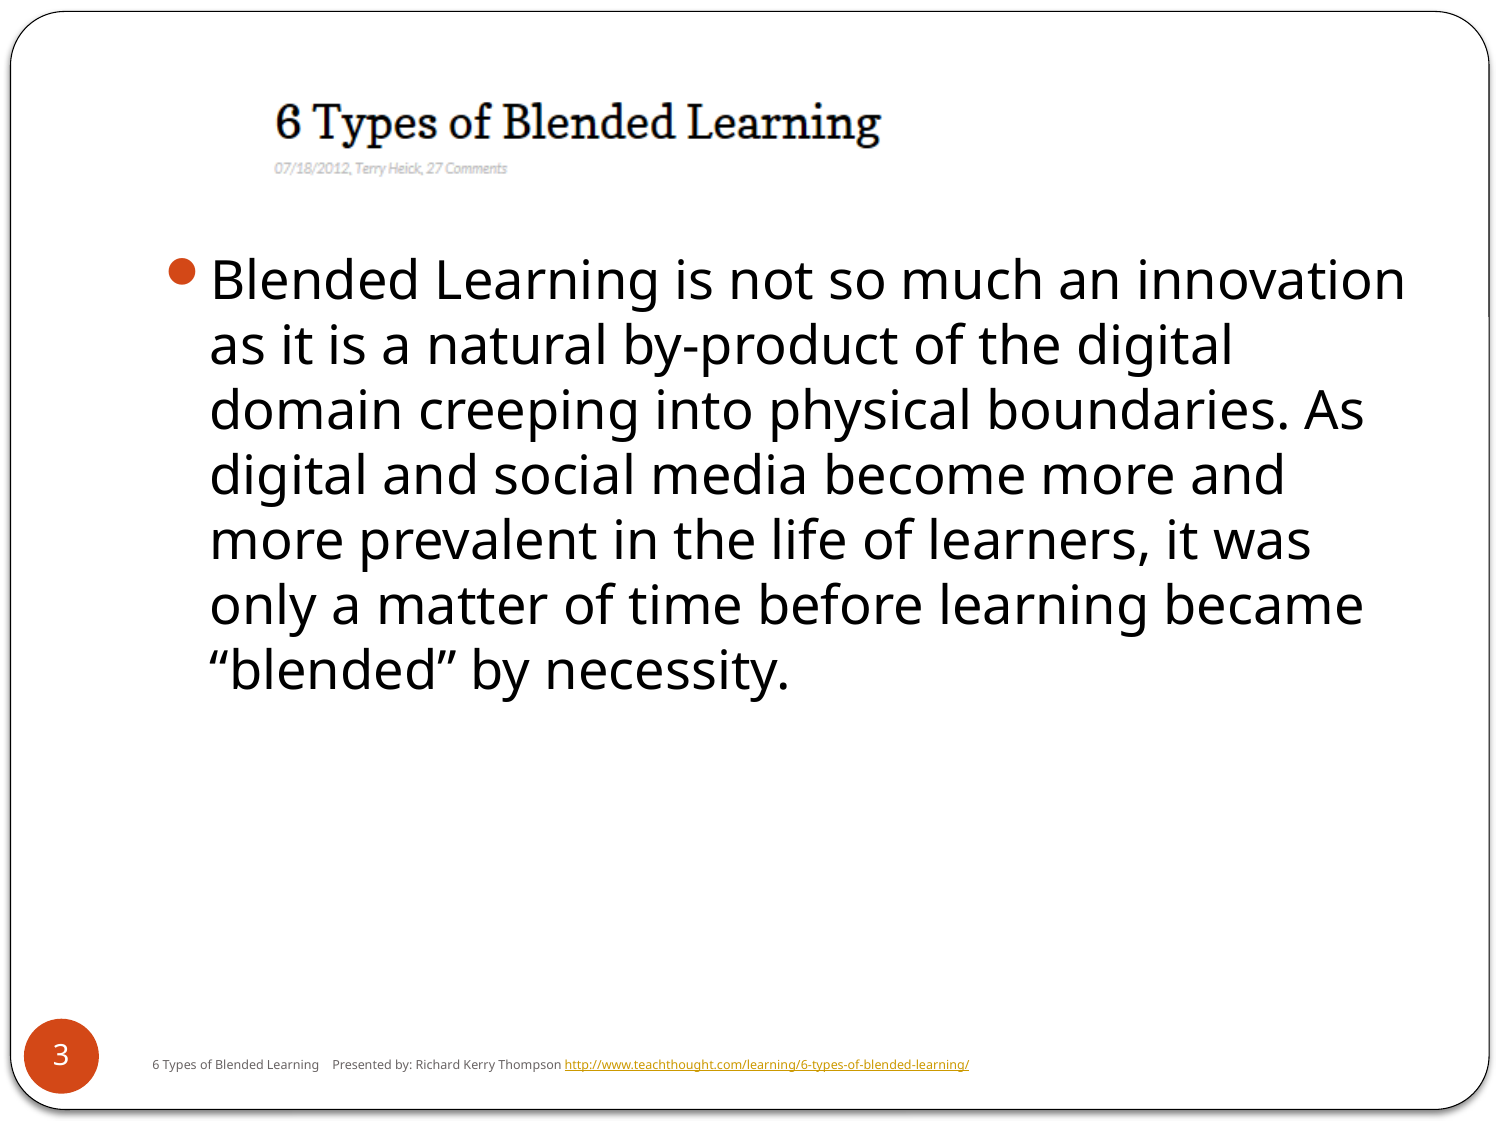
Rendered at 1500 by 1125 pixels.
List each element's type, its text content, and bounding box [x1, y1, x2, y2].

picture [262, 74, 927, 185]
list Blended Learning is not so much an innovation as it is a natural by-product of the digital domain creeping into physical boundaries. As digital and social media become more and more prevalent in the life of learners, it was only a matter of time before learning became “blended” by necessity. [150, 237, 1425, 988]
footer 6 Types of Blended Learning Presented by: Richard Kerry Thompson http://www.teachthought.com/learning/6-types-of-blended-learning/ [137, 1042, 988, 1103]
slide_number 3 [23, 1018, 99, 1094]
